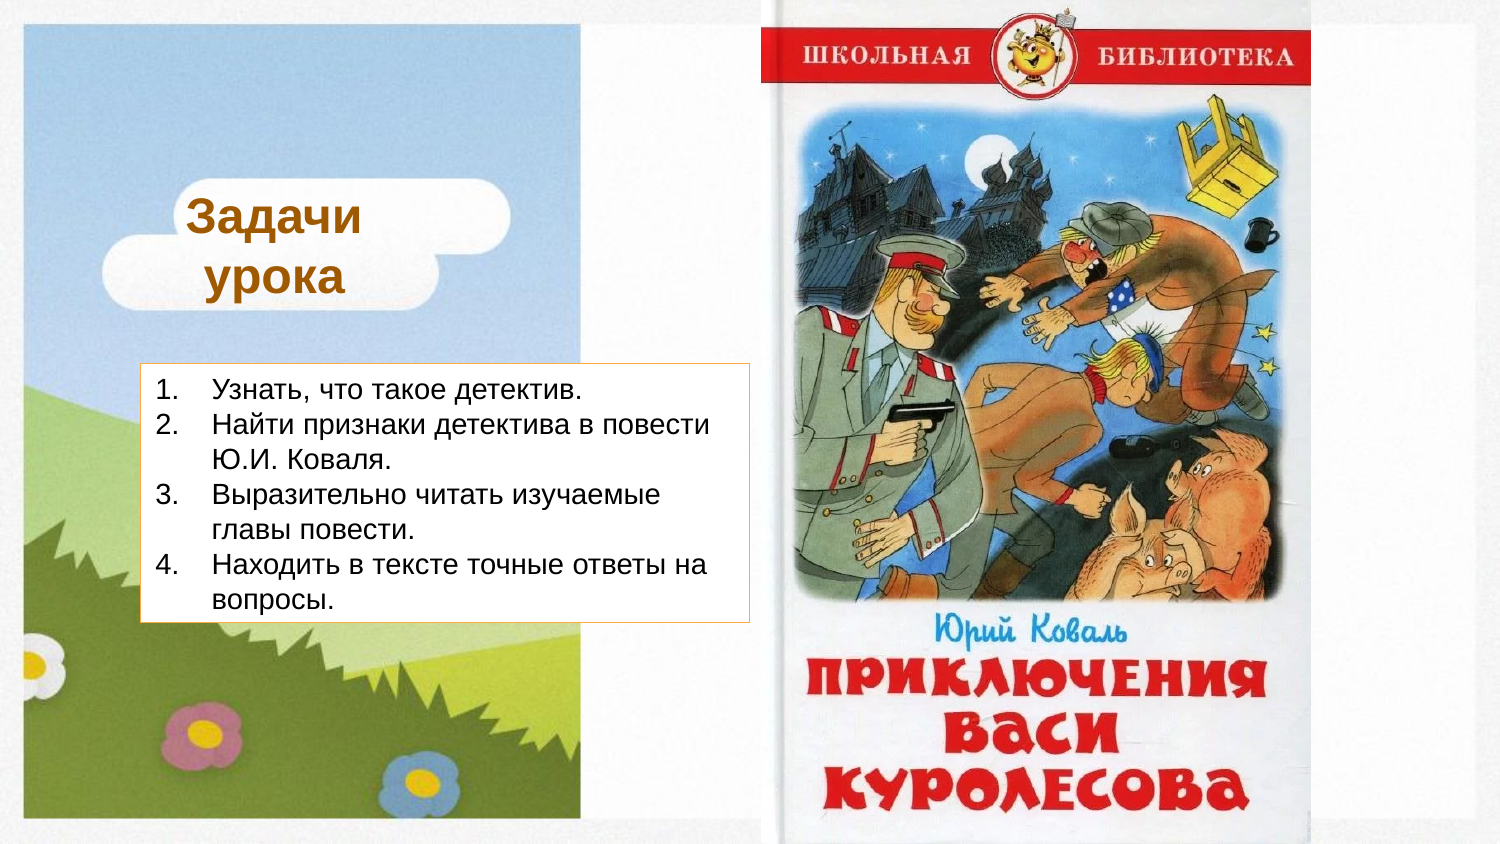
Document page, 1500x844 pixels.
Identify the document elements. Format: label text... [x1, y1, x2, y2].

picture [0, 0, 1500, 844]
text_box Задачи урока [35, 175, 528, 311]
text_box Узнать, что такое детектив. Найти признаки детектива в повести Ю.И. Коваля. Выразительно читать изучаемые главы повести. Находить в тексте точные ответы на вопросы. [140, 363, 750, 623]
